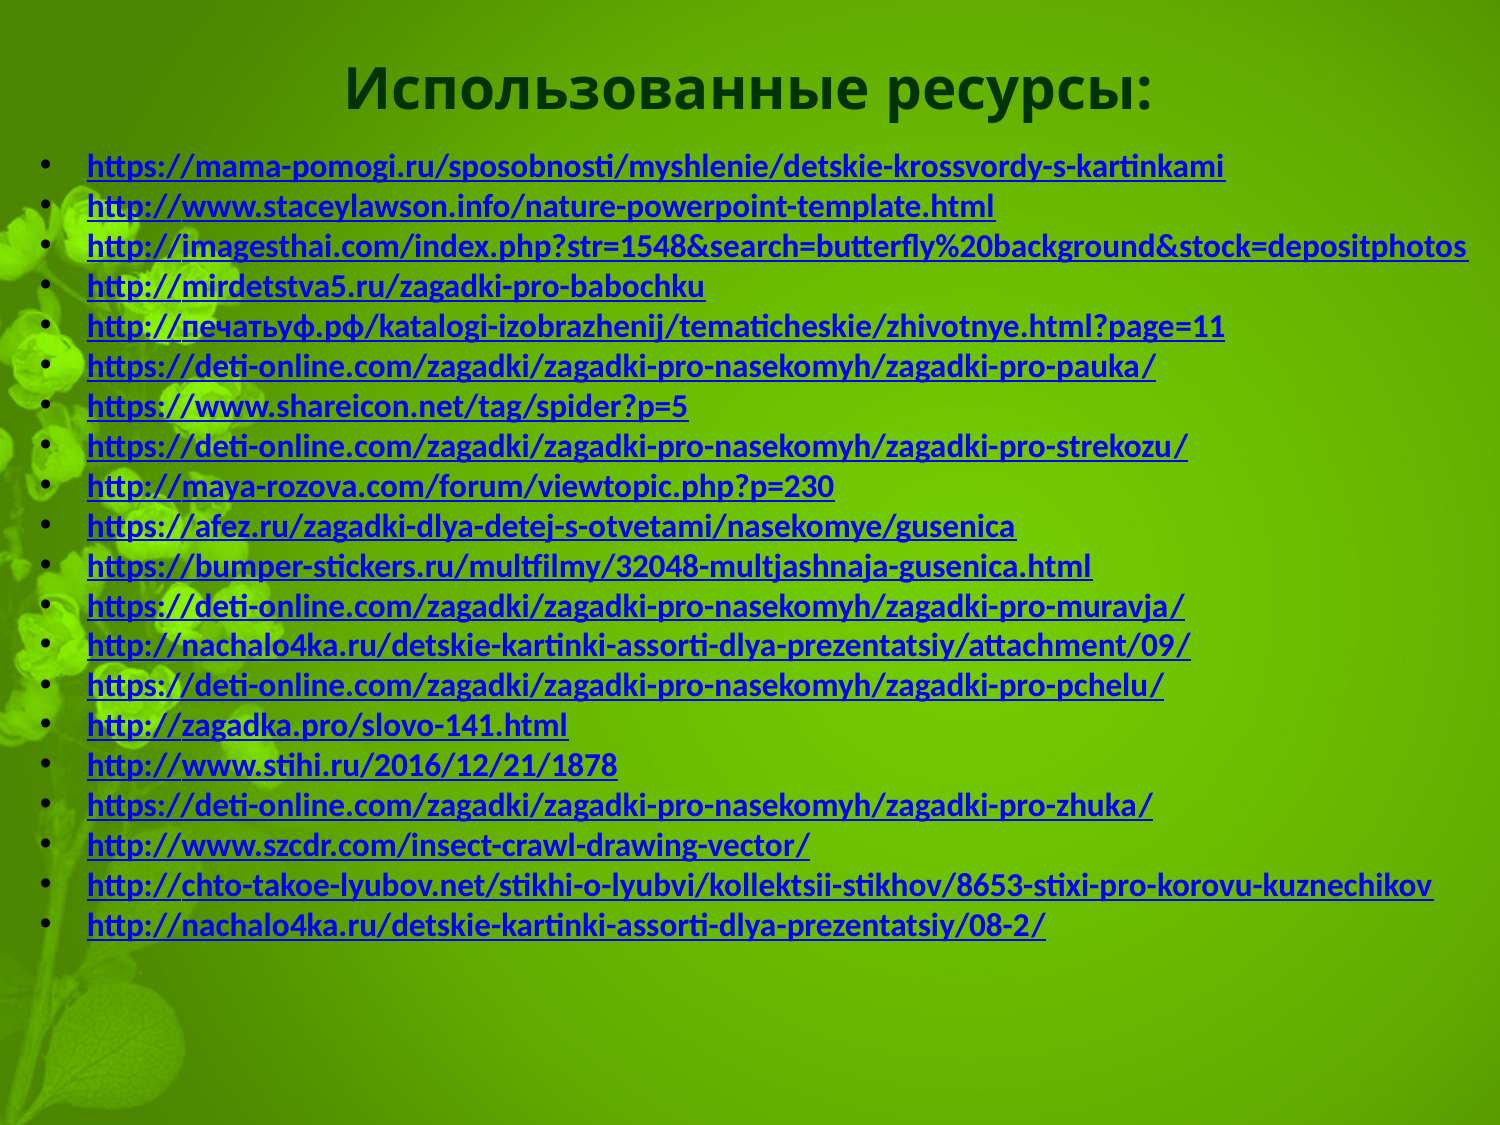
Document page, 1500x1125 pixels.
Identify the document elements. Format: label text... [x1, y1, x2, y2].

text_box Использованные ресурсы: [216, 43, 1280, 129]
picture [0, 0, 1500, 1125]
text_box https://mama-pomogi.ru/sposobnosti/myshlenie/detskie-krossvordy-s-kartinkami http://www.staceylawson.info/nature-powerpoint-template.html http://imagesthai.com/index.php?str=1548&search=butterfly%20background&stock=depositphotos http://mirdetstva5.ru/zagadki-pro-babochku http://печатьуф.рф/katalogi-izobrazhenij/tematicheskie/zhivotnye.html?page=11 https://deti-online.com/zagadki/zagadki-pro-nasekomyh/zagadki-pro-pauka/ https://www.shareicon.net/tag/spider?p=5 https://deti-online.com/zagadki/zagadki-pro-nasekomyh/zagadki-pro-strekozu/ http://maya-rozova.com/forum/viewtopic.php?p=230 https://afez.ru/zagadki-dlya-detej-s-otvetami/nasekomye/gusenica https://bumper-stickers.ru/multfilmy/32048-multjashnaja-gusenica.html https://deti-online.com/zagadki/zagadki-pro-nasekomyh/zagadki-pro-muravja/ http://nachalo4ka.ru/detskie-kartinki-assorti-dlya-prezentatsiy/attachment/09/ https://deti-online.com/zagadki/zagadki-pro-nasekomyh/zagadki-pro-pchelu/ http://zagadka.pro/slovo-141.html http://www.stihi.ru/2016/12/21/1878 https://deti-online.com/zagadki/zagadki-pro-nasekomyh/zagadki-pro-zhuka/ http://www.szcdr.com/insect-crawl-drawing-vector/ http://chto-takoe-lyubov.net/stikhi-o-lyubvi/kollektsii-stikhov/8653-stixi-pro-korovu-kuznechikov http://nachalo4ka.ru/detskie-kartinki-assorti-dlya-prezentatsiy/08-2/ [25, 137, 1500, 1036]
